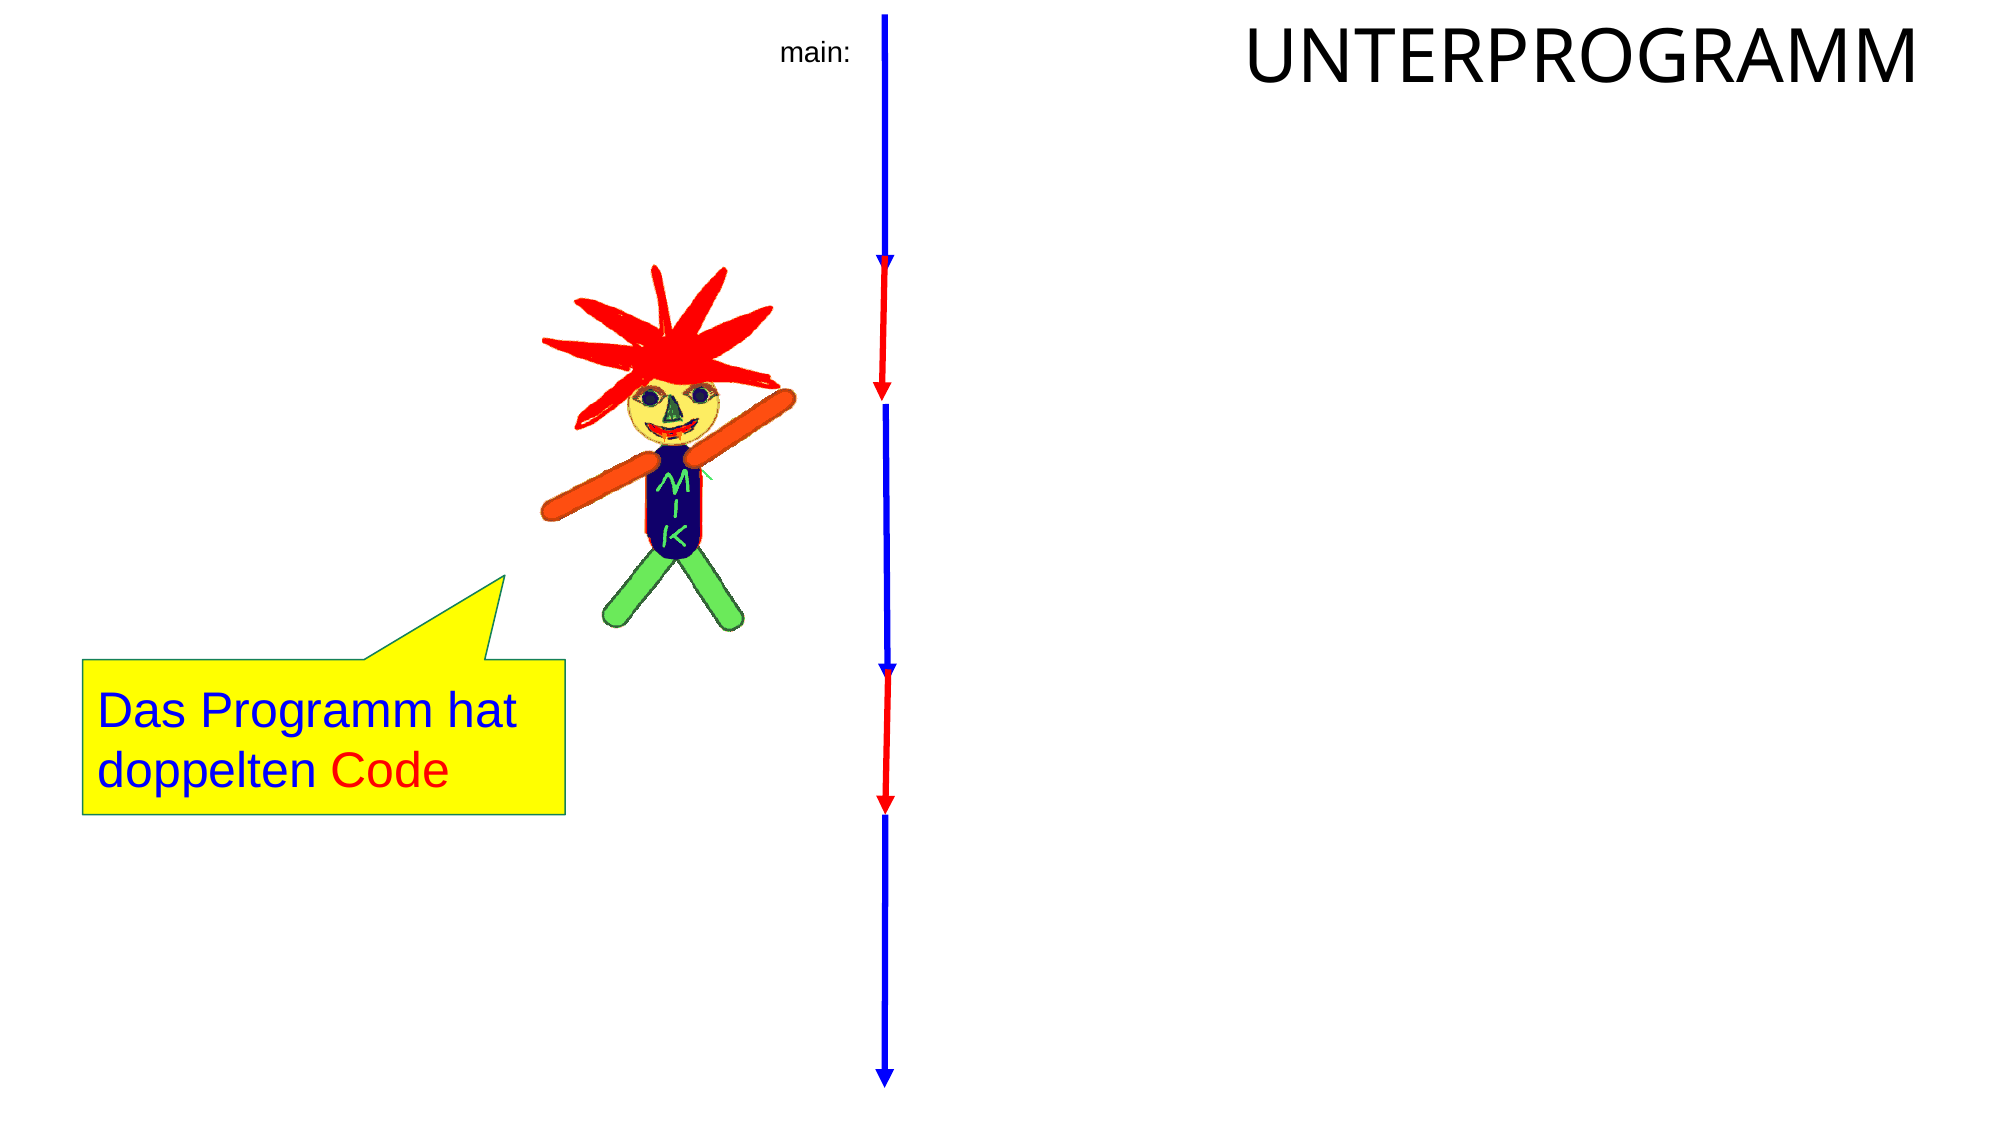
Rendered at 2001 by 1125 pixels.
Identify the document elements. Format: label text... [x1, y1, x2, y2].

title UNTERPROGRAMM [1228, 0, 2000, 116]
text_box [881, 255, 885, 402]
text_box main: [764, 17, 881, 98]
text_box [884, 669, 889, 815]
picture [513, 255, 813, 641]
text_box Das Programm hat doppelten Code [82, 575, 566, 815]
